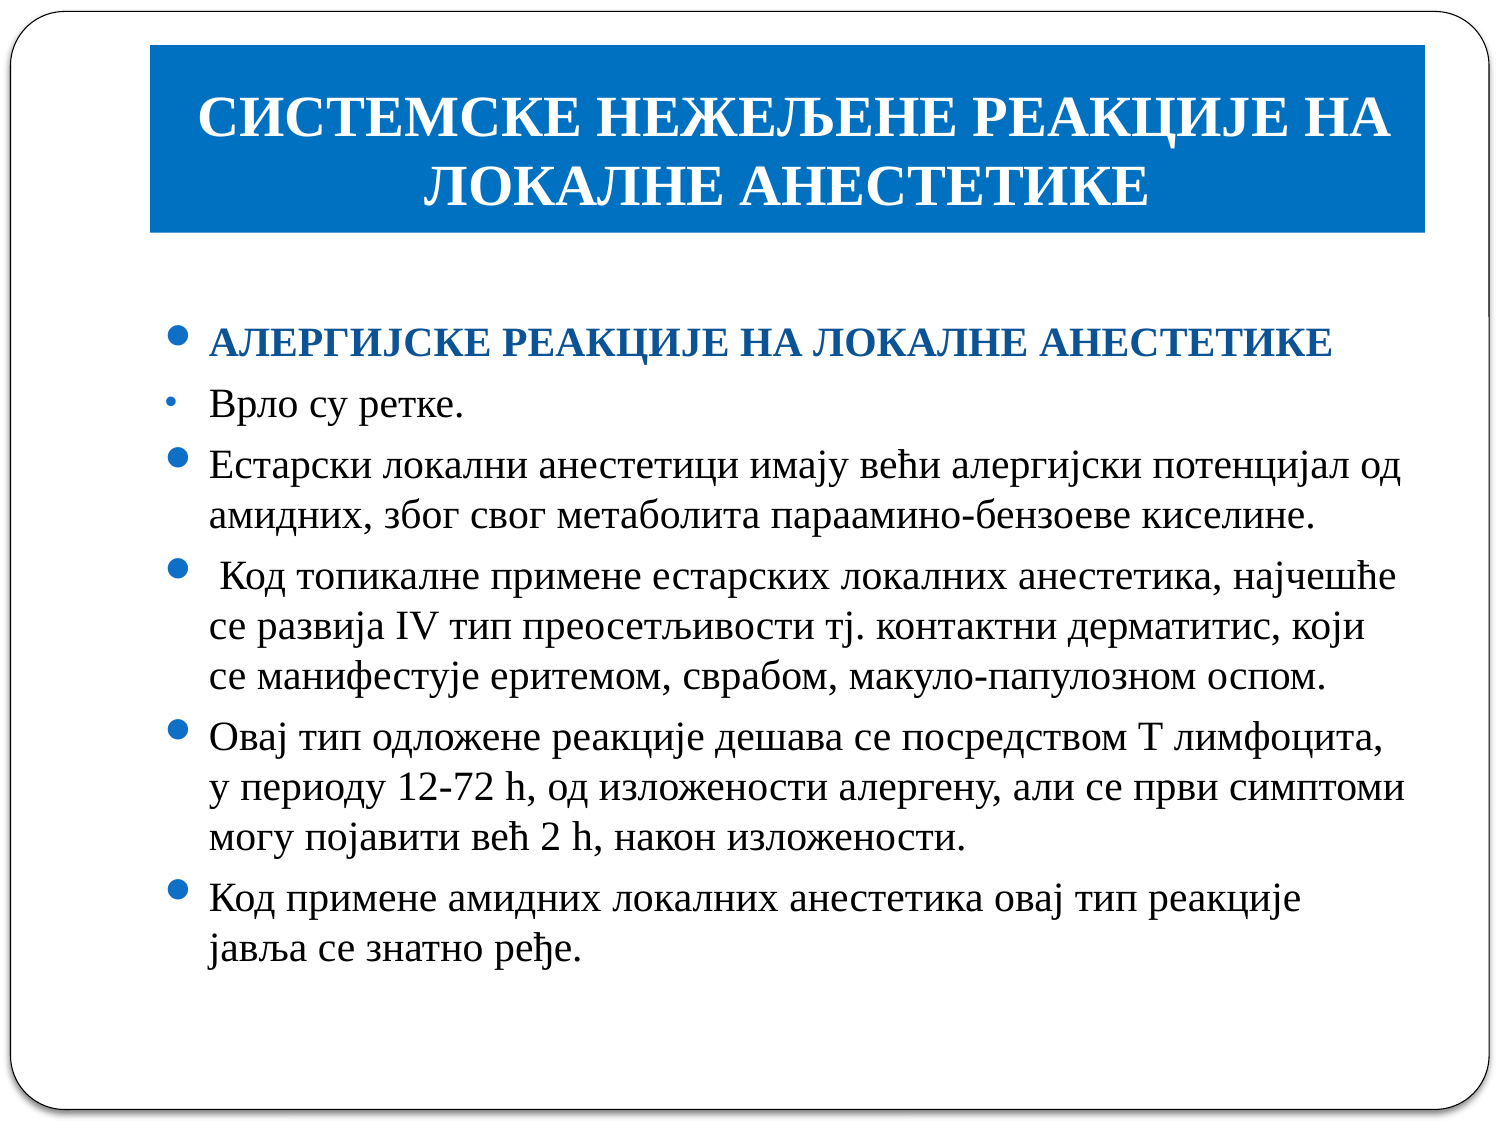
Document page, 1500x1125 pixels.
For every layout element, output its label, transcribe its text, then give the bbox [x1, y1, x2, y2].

list АЛЕРГИЈСКЕ РЕАКЦИЈЕ НА ЛОКАЛНЕ АНЕСТЕТИКЕ Врло су ретке. Естарски локални анестетици имају већи алергијски потенцијал од амидних, због свог метаболита параамино-бензоеве киселине. Код топикалне примене естарских локалних анестетика, најчешће се развија IV тип преосетљивости тј. контактни дерматитис, који се манифестује еритемом, сврабом, макуло-папулозном оспом. Овај тип одложене реакције дешава се посредством Т лимфоцита, у периоду 12-72 h, од изложености алергену, али се први симптоми могу појавити већ 2 h, након изложености. Код примене амидних локалних анестетика овај тип реакције јавља се знатно ређе. [150, 237, 1425, 988]
title СИСТЕМСКЕ НЕЖЕЉЕНЕ РЕАКЦИЈЕ НА ЛОКАЛНЕ АНЕСТЕТИКЕ [150, 45, 1425, 233]
